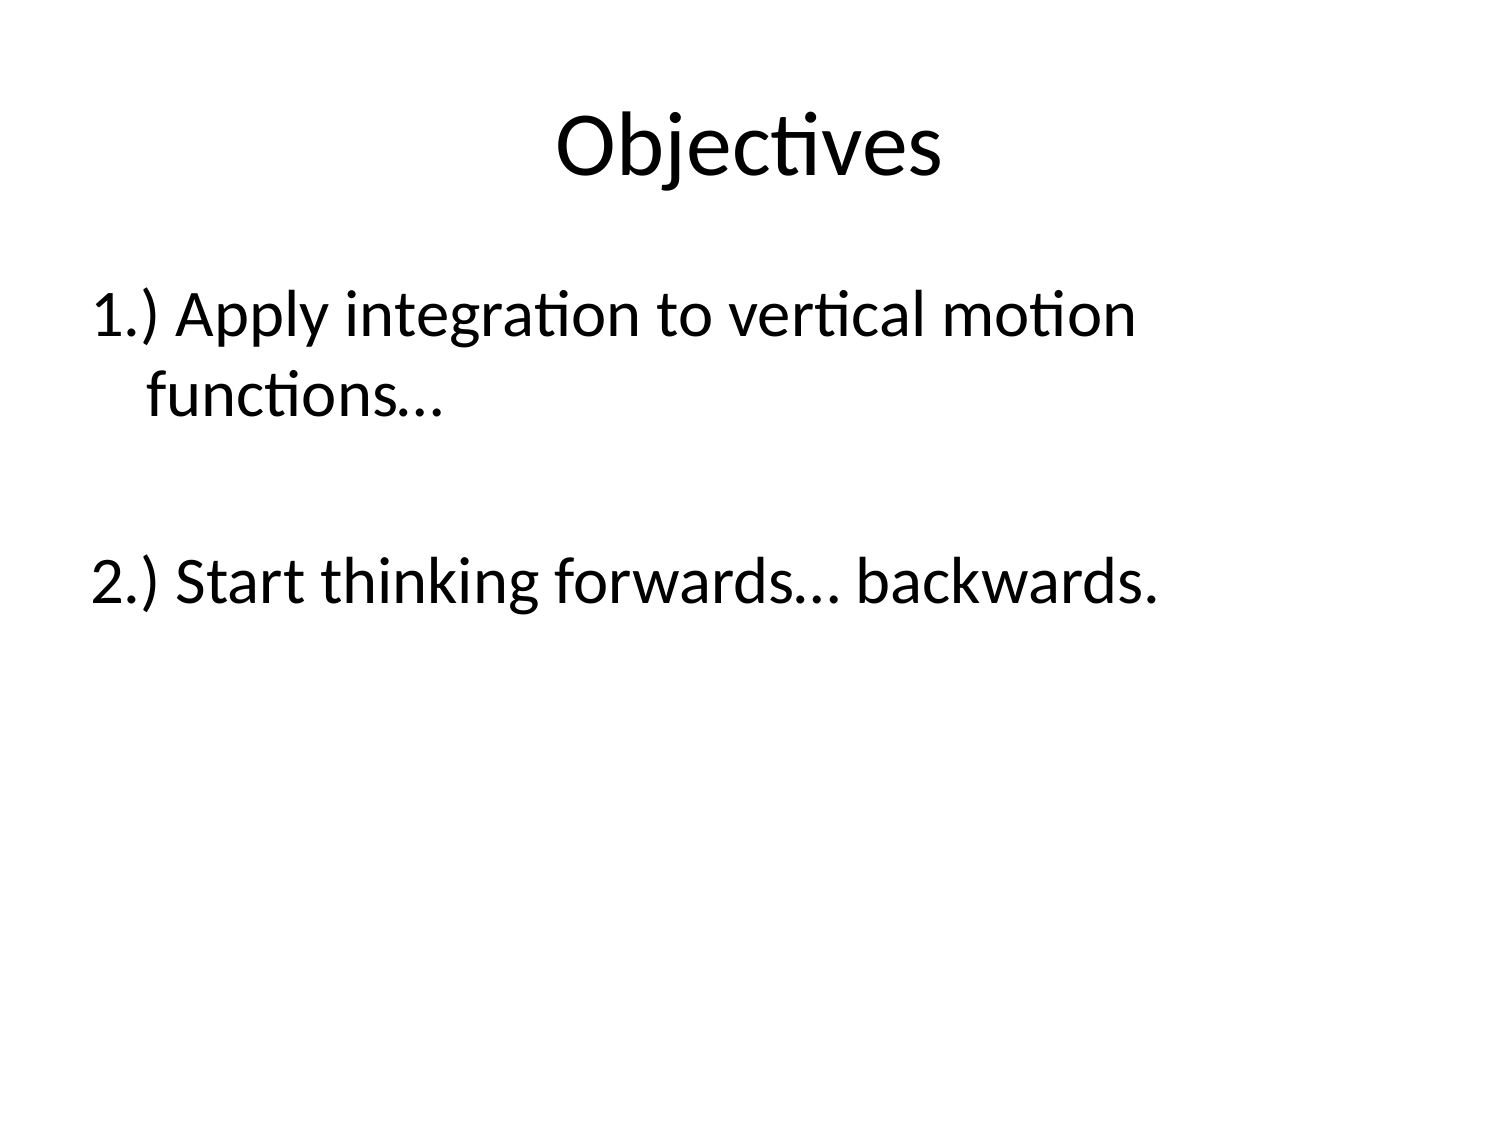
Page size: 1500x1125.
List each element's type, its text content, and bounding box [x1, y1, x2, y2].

title Objectives [75, 45, 1425, 233]
list 1.) Apply integration to vertical motion functions… 2.) Start thinking forwards… backwards. [75, 262, 1425, 1005]
